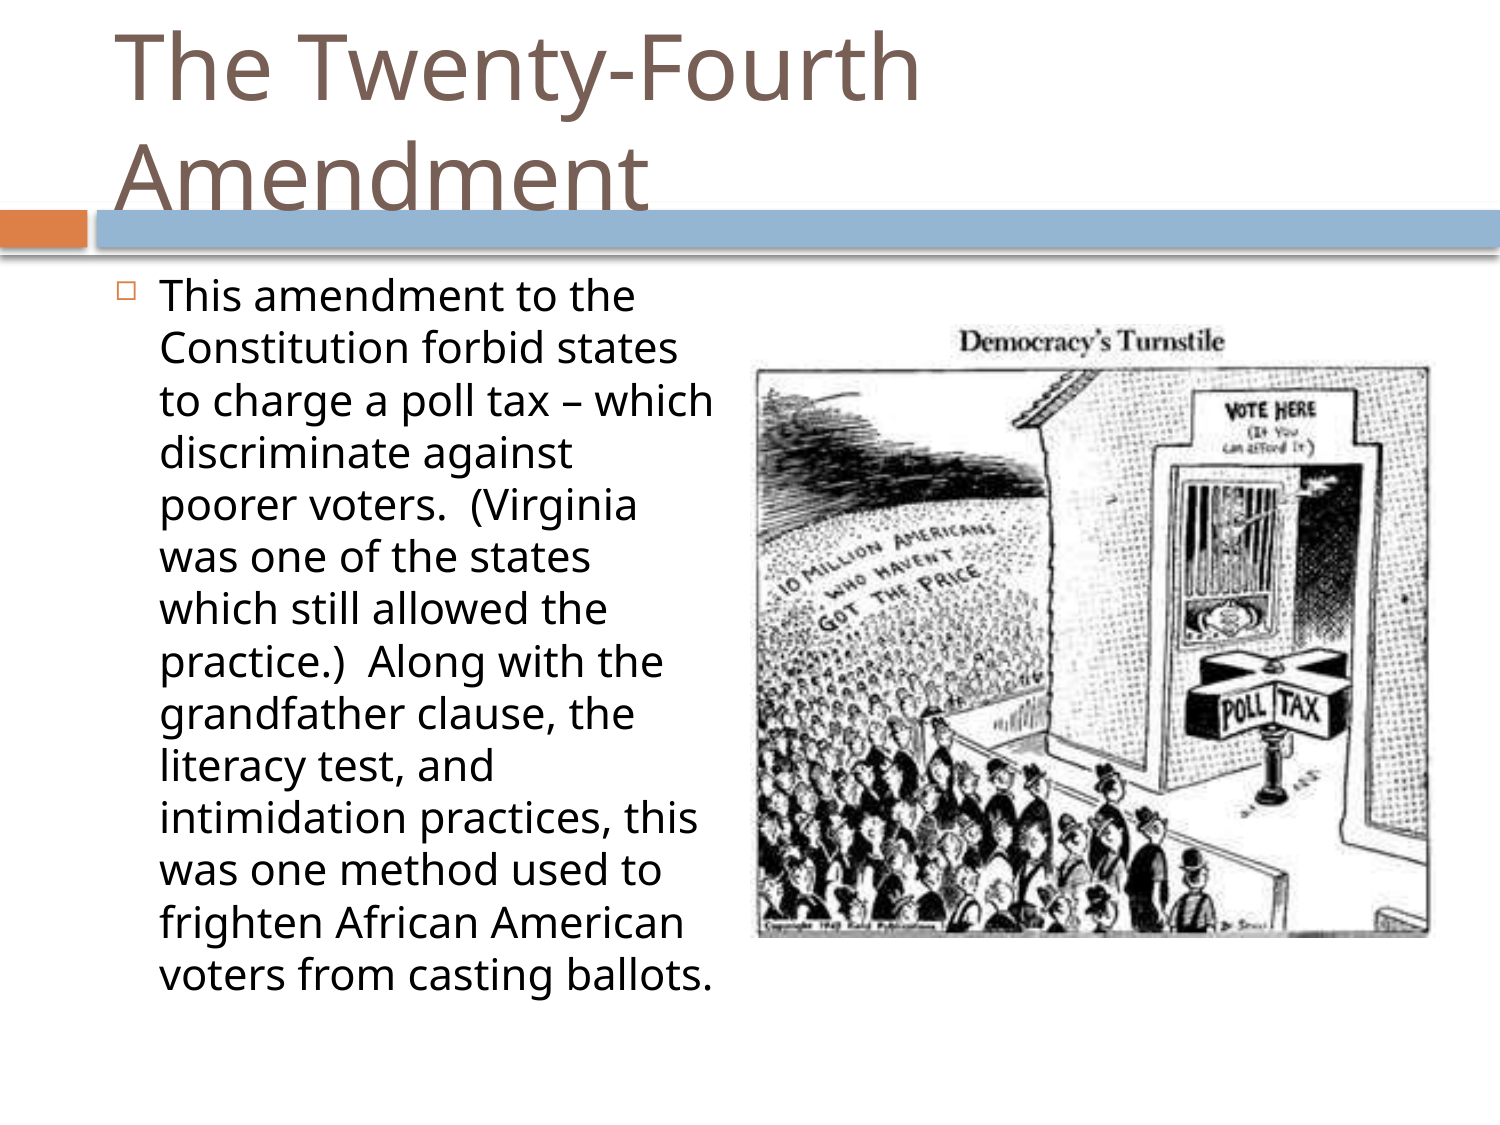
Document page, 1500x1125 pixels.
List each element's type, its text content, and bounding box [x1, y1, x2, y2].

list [749, 324, 1436, 938]
list This amendment to the Constitution forbid states to charge a poll tax – which discriminate against poorer voters. (Virginia was one of the states which still allowed the practice.) Along with the grandfather clause, the literacy test, and intimidation practices, this was one method used to frighten African American voters from casting ballots. [99, 260, 738, 1011]
title The Twenty-Fourth Amendment [99, 37, 1438, 200]
